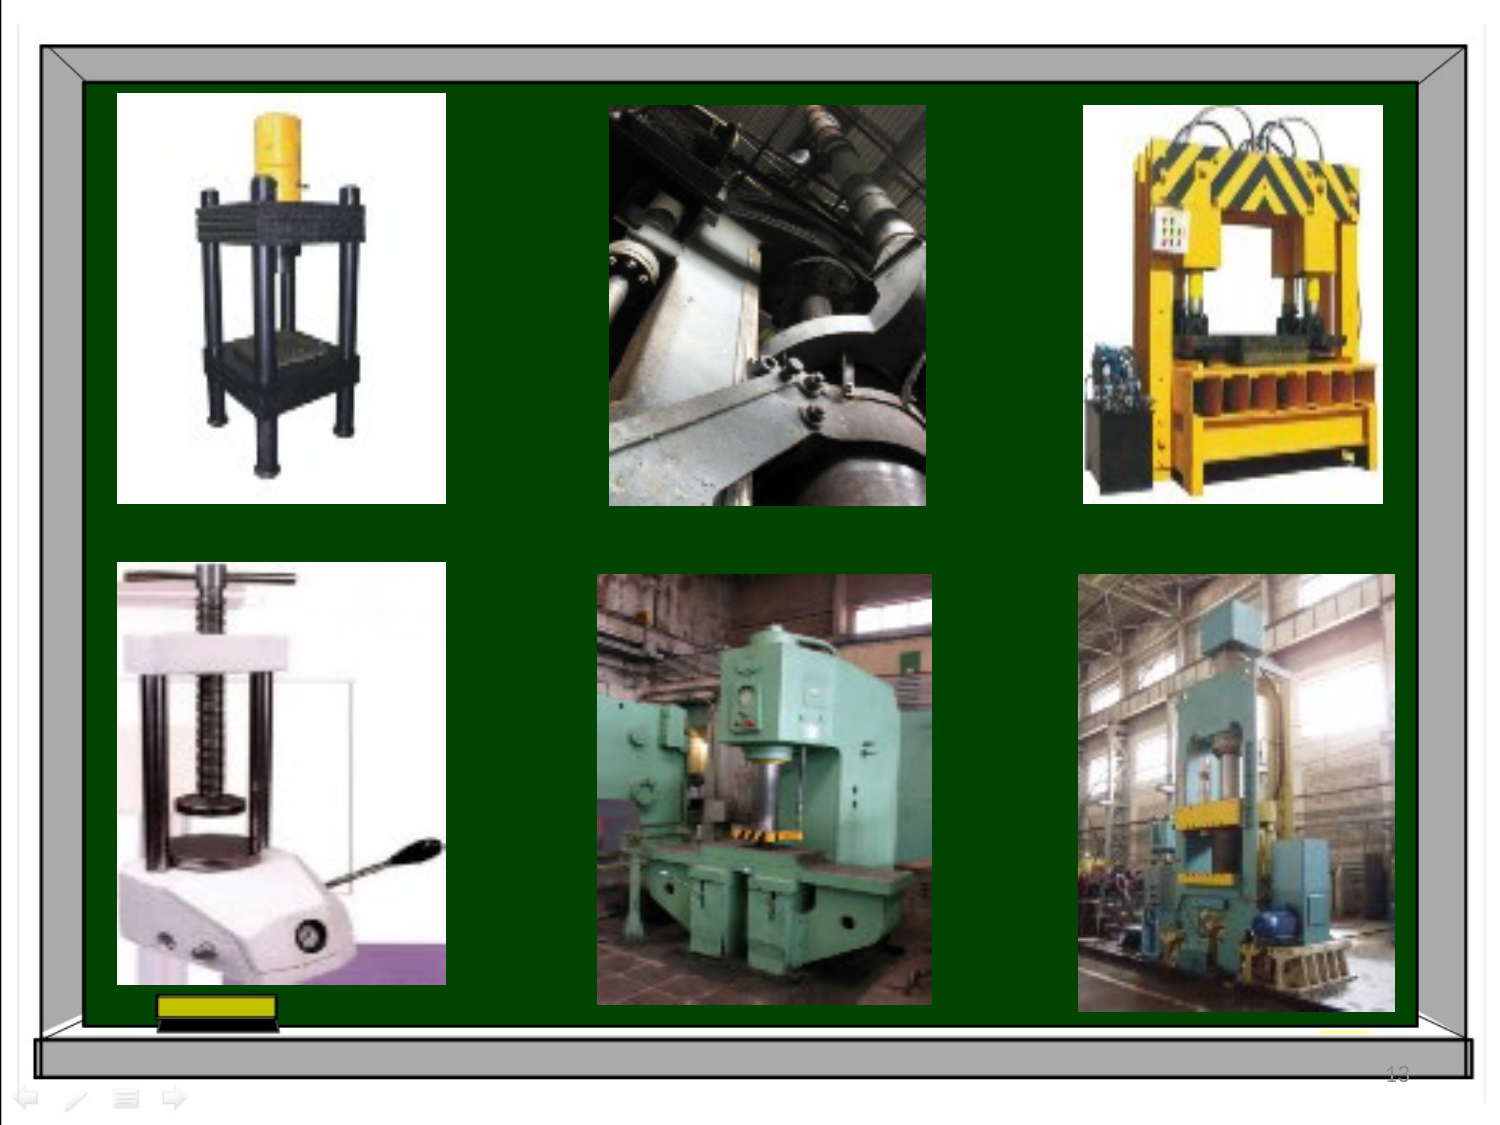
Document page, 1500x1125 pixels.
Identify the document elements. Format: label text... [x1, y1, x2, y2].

picture [0, 0, 1500, 1125]
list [116, 93, 446, 505]
slide_number 13 [1074, 1042, 1425, 1103]
